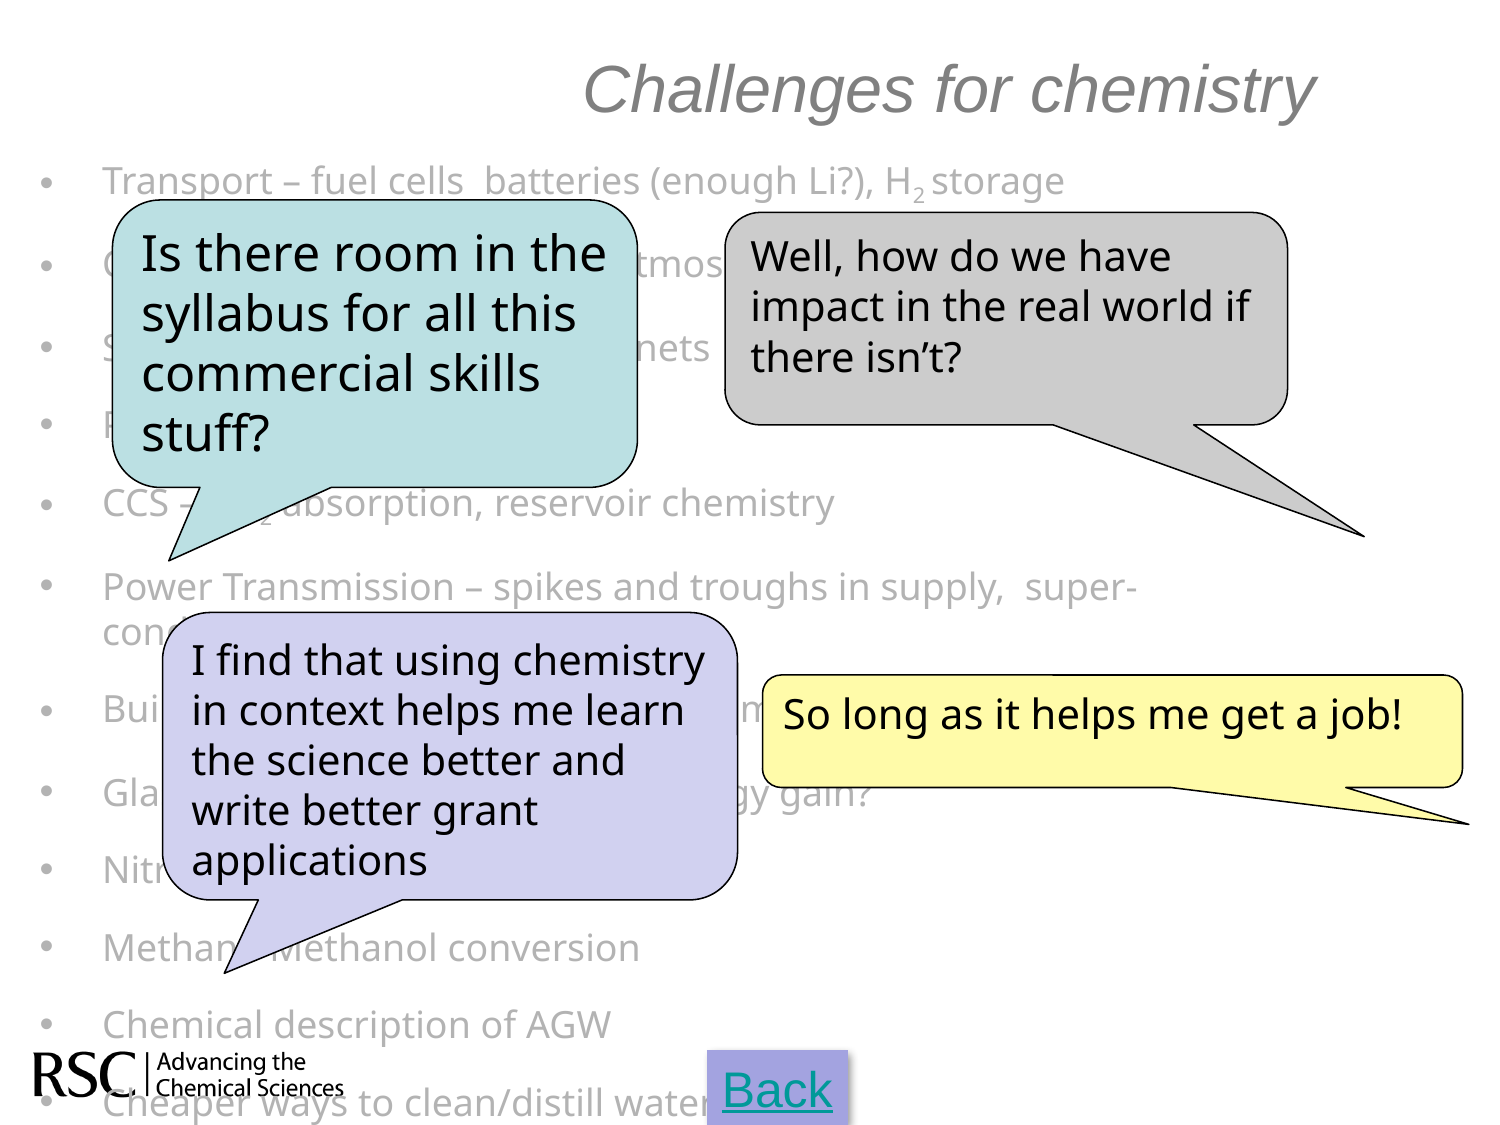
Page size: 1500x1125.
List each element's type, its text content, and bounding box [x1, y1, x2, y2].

text_box Well, how do we have impact in the real world if there isn’t? [724, 212, 1365, 537]
text_box Is there room in the syllabus for all this commercial skills stuff? [112, 199, 638, 561]
text_box I find that using chemistry in context helps me learn the science better and write better grant applications [162, 612, 738, 974]
text_box Transport – fuel cells batteries (enough Li?), H2 storage CH4 emissions (& clean-up in atmosphere) Substitutes for rare earth magnets PV - efficiency, a-Si/μc-Si, CdTe CCS – CO2 absorption, reservoir chemistry Power Transmission – spikes and troughs in supply, super-conductors Building insulation – 40% UK CO2 from buildings Glass - Temperature control or energy gain? Nitrogen fixation Methane Methanol conversion Chemical description of AGW Cheaper ways to clean/distill water [31, 88, 1307, 966]
title Challenges for chemistry [37, 37, 1332, 134]
text_box Back [707, 1050, 848, 1125]
text_box So long as it helps me get a job! [762, 674, 1469, 825]
